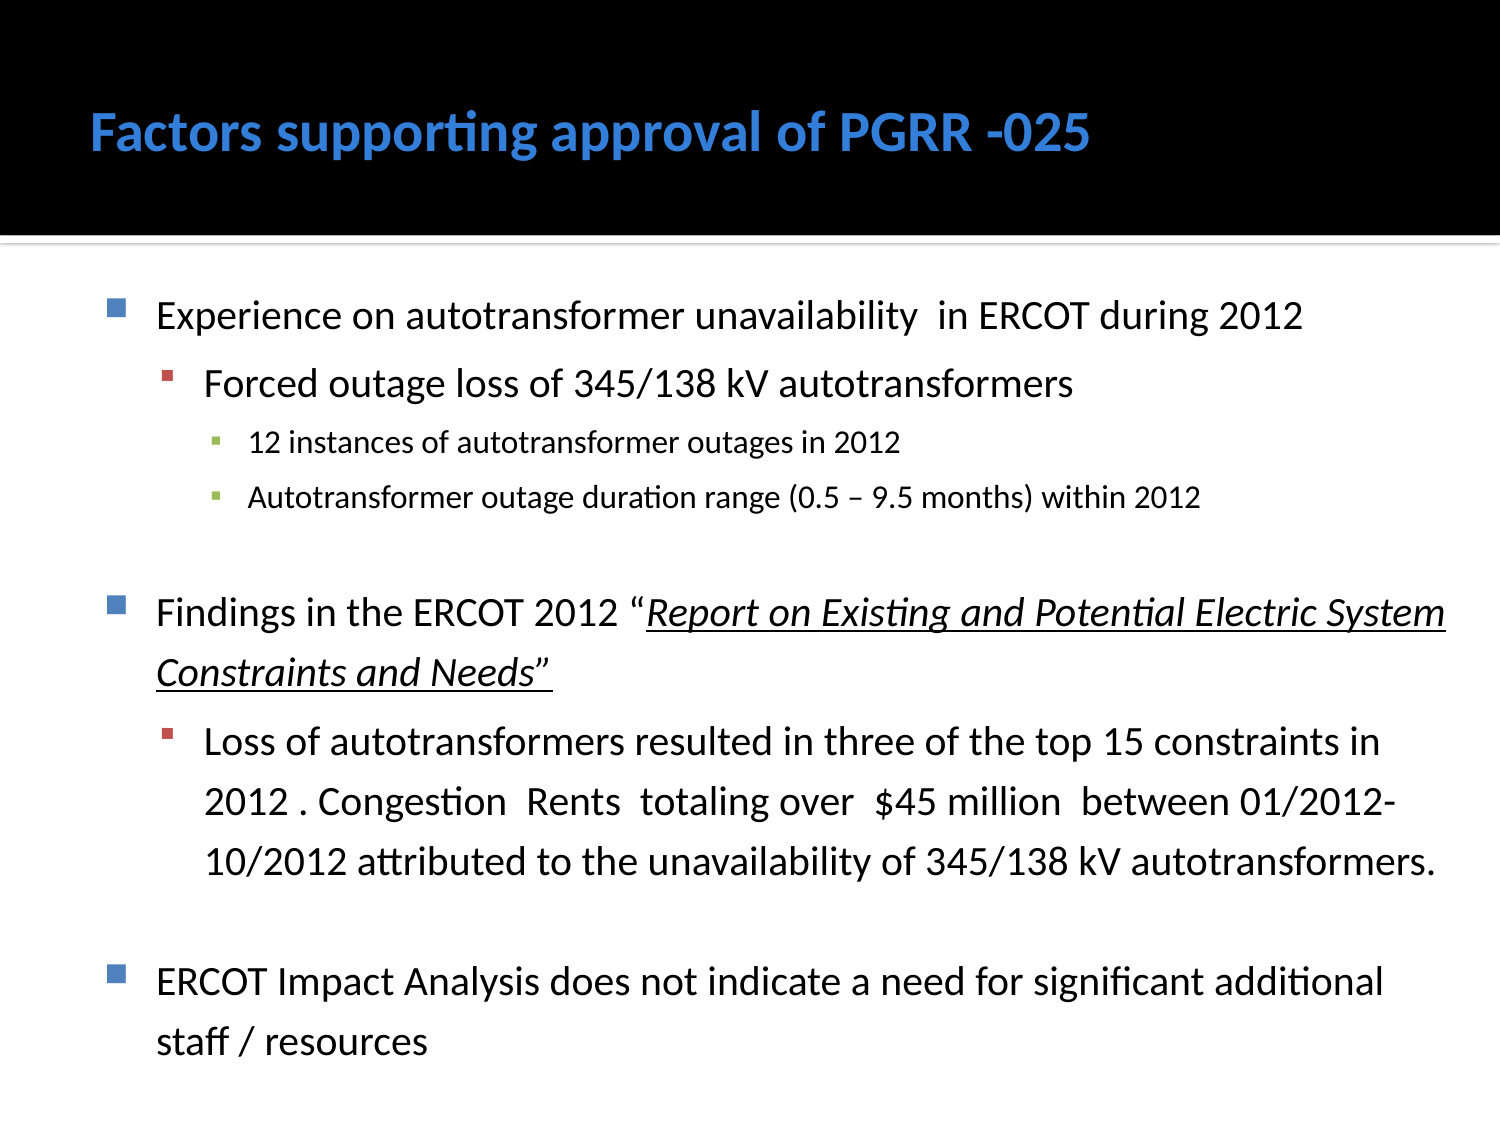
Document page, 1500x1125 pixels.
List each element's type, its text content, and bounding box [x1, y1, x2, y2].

list Experience on autotransformer unavailability in ERCOT during 2012 Forced outage loss of 345/138 kV autotransformers 12 instances of autotransformer outages in 2012 Autotransformer outage duration range (0.5 – 9.5 months) within 2012 Findings in the ERCOT 2012 “Report on Existing and Potential Electric System Constraints and Needs” Loss of autotransformers resulted in three of the top 15 constraints in 2012 . Congestion Rents totaling over $45 million between 01/2012-10/2012 attributed to the unavailability of 345/138 kV autotransformers. ERCOT Impact Analysis does not indicate a need for significant additional staff / resources [75, 262, 1475, 1005]
title Factors supporting approval of PGRR -025 [75, 25, 1425, 231]
